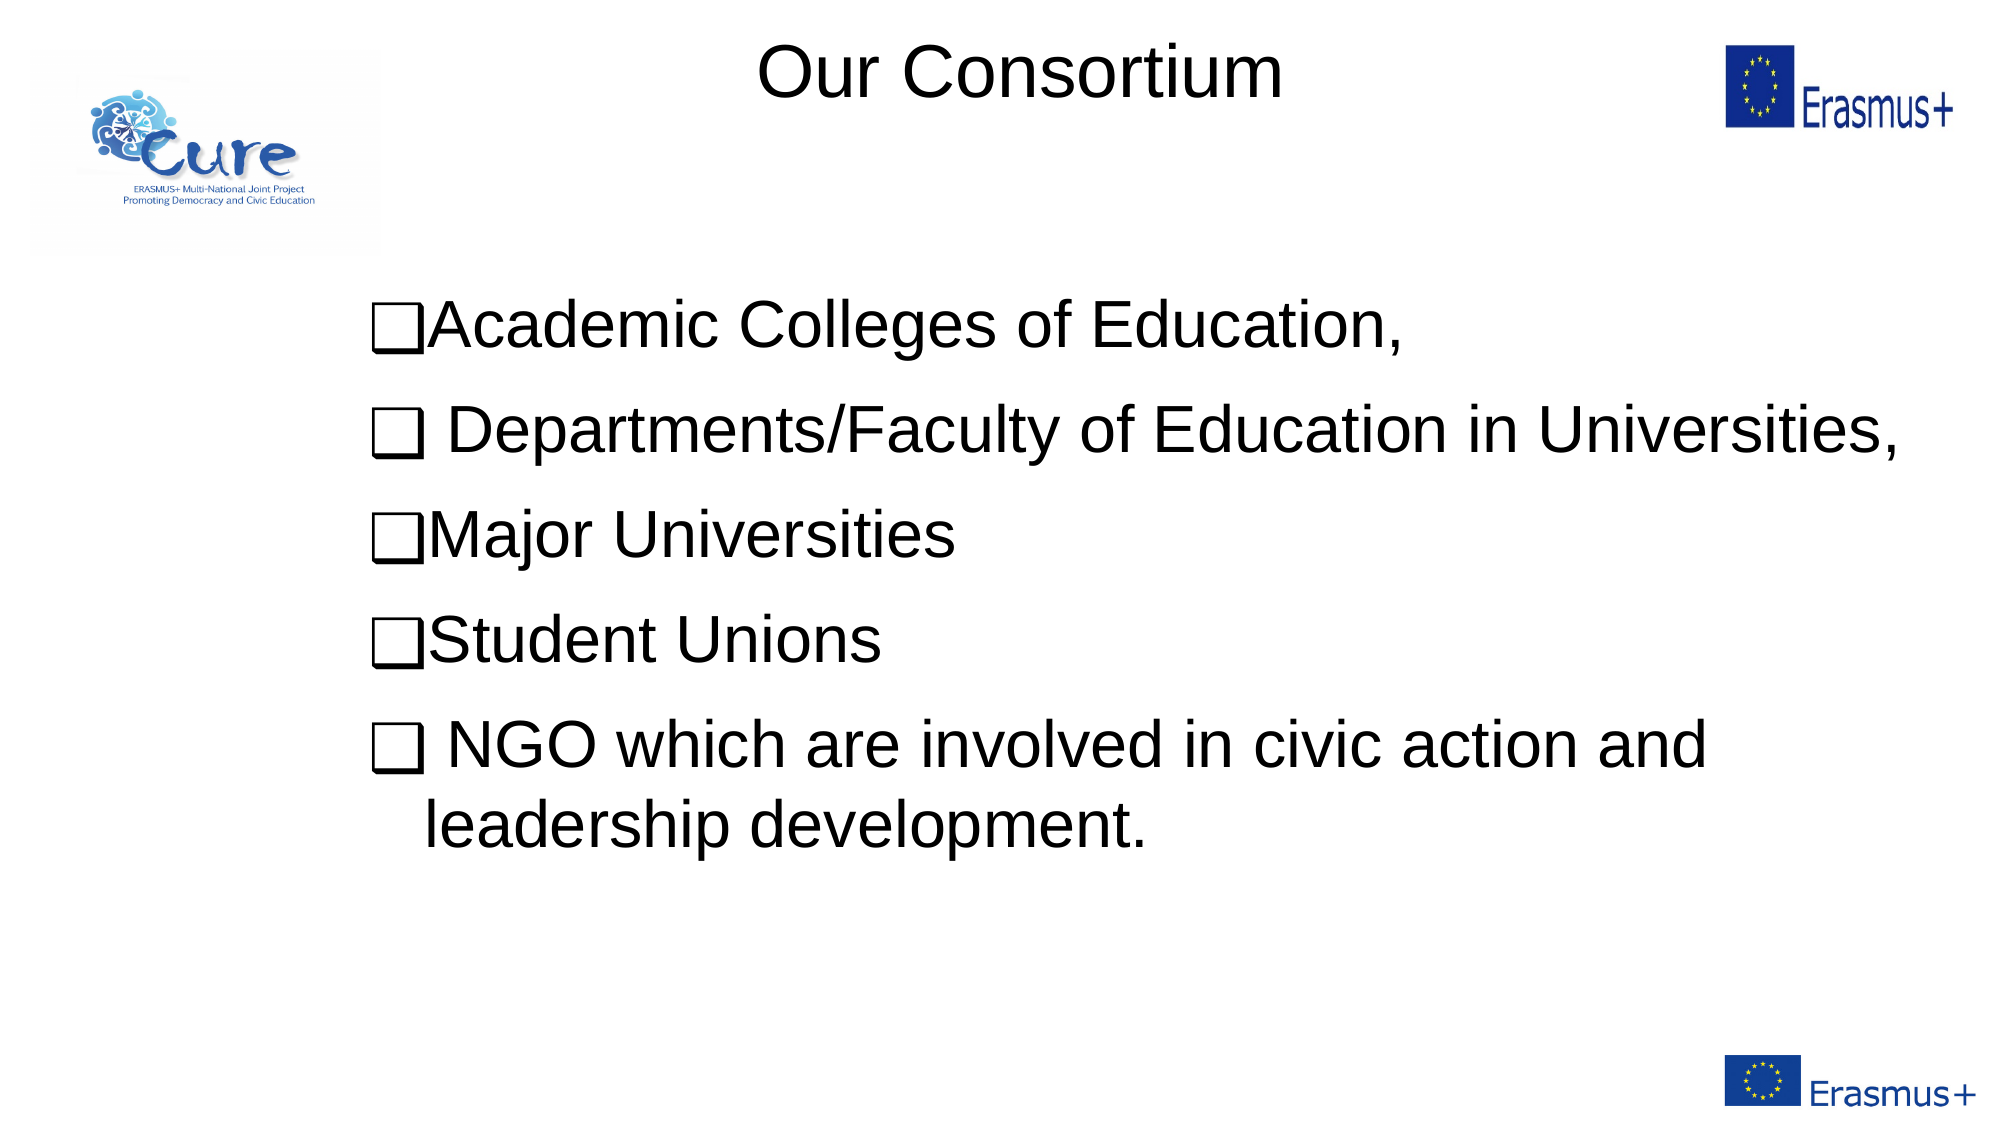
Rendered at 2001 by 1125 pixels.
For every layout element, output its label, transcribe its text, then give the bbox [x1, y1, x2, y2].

text_box Academic Colleges of Education, Departments/Faculty of Education in Universities, Major Universities Student Unions NGO which are involved in civic action and leadership development. [353, 273, 1954, 1125]
text_box Our Consortium [735, 15, 1301, 122]
picture [1712, 21, 1966, 151]
picture [1954, 1042, 2000, 1125]
picture [30, 49, 381, 256]
